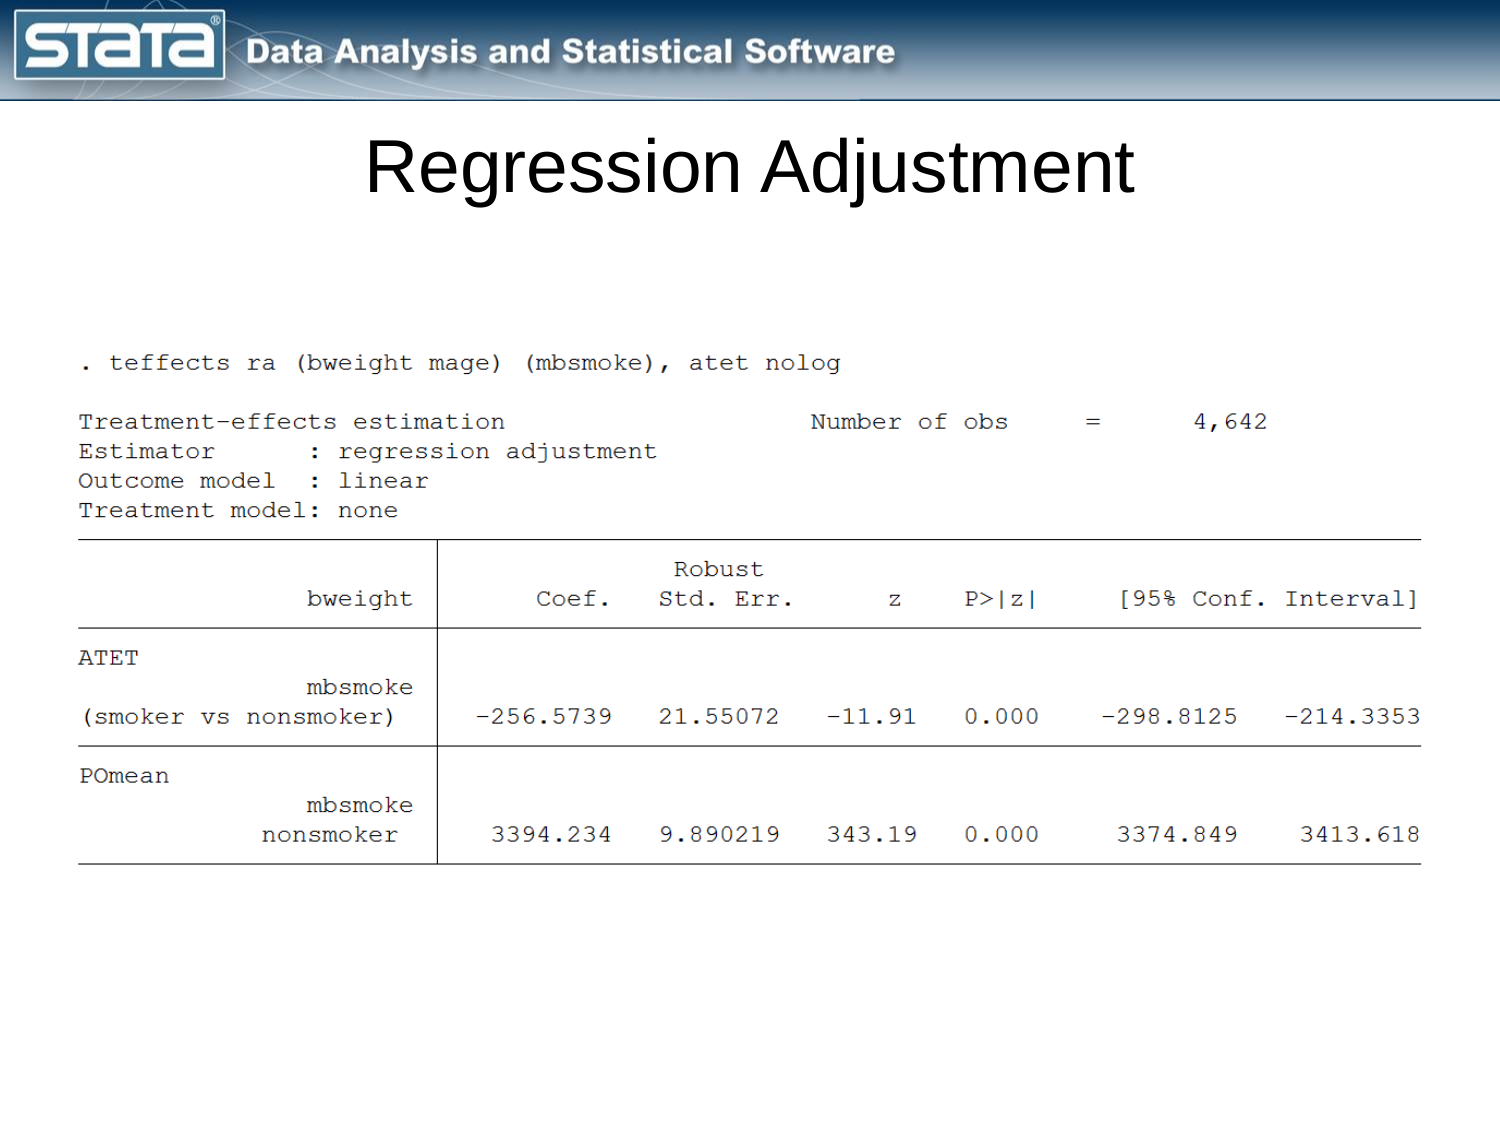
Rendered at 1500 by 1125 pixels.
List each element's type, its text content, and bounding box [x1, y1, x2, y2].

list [74, 349, 1431, 881]
picture [0, 0, 1500, 102]
title Regression Adjustment [0, 108, 1500, 225]
